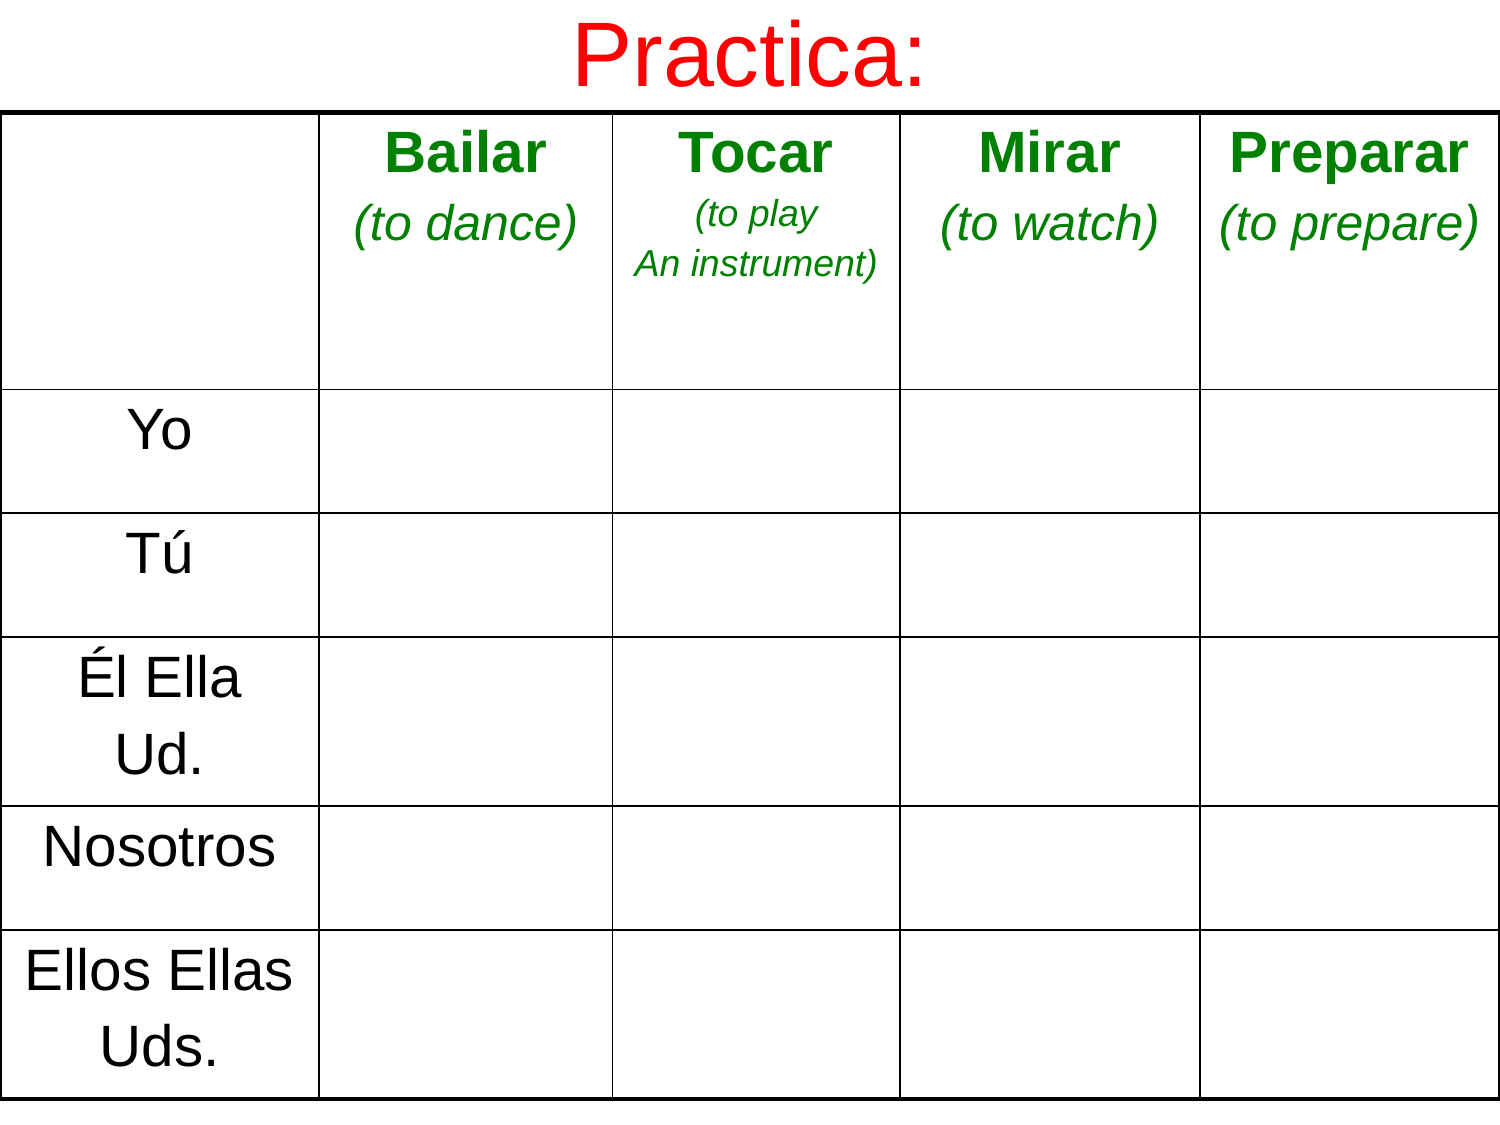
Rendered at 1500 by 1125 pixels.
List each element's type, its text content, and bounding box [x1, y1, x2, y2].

table_cell [613, 638, 899, 805]
table_cell [901, 638, 1199, 805]
table_header Tocar (to play An instrument) [613, 115, 899, 389]
table_cell [320, 638, 612, 805]
table_cell [613, 807, 899, 929]
table_header Mirar (to watch) [901, 115, 1199, 389]
table_cell [1201, 807, 1498, 929]
table_header Preparar (to prepare) [1201, 115, 1498, 389]
table_header [2, 115, 318, 389]
table_cell [320, 514, 612, 636]
table_cell [613, 390, 899, 512]
table_cell Él Ella Ud. [2, 638, 318, 805]
table_header Bailar (to dance) [320, 115, 612, 389]
table_cell [320, 931, 612, 1097]
table_cell [901, 807, 1199, 929]
table_cell [901, 514, 1199, 636]
table_cell [1201, 390, 1498, 512]
table_cell [901, 390, 1199, 512]
table_cell [1201, 931, 1498, 1097]
table_cell Tú [2, 514, 318, 636]
text_box Practica: [74, 0, 1425, 110]
table_cell [1201, 514, 1498, 636]
table_cell [1201, 638, 1498, 805]
table_cell Yo [2, 390, 318, 512]
table_cell Nosotros [2, 807, 318, 929]
table_cell [901, 931, 1199, 1097]
table_cell [320, 807, 612, 929]
table_cell [613, 514, 899, 636]
table_cell [320, 390, 612, 512]
table_cell [613, 931, 899, 1097]
table_cell Ellos Ellas Uds. [2, 931, 318, 1097]
